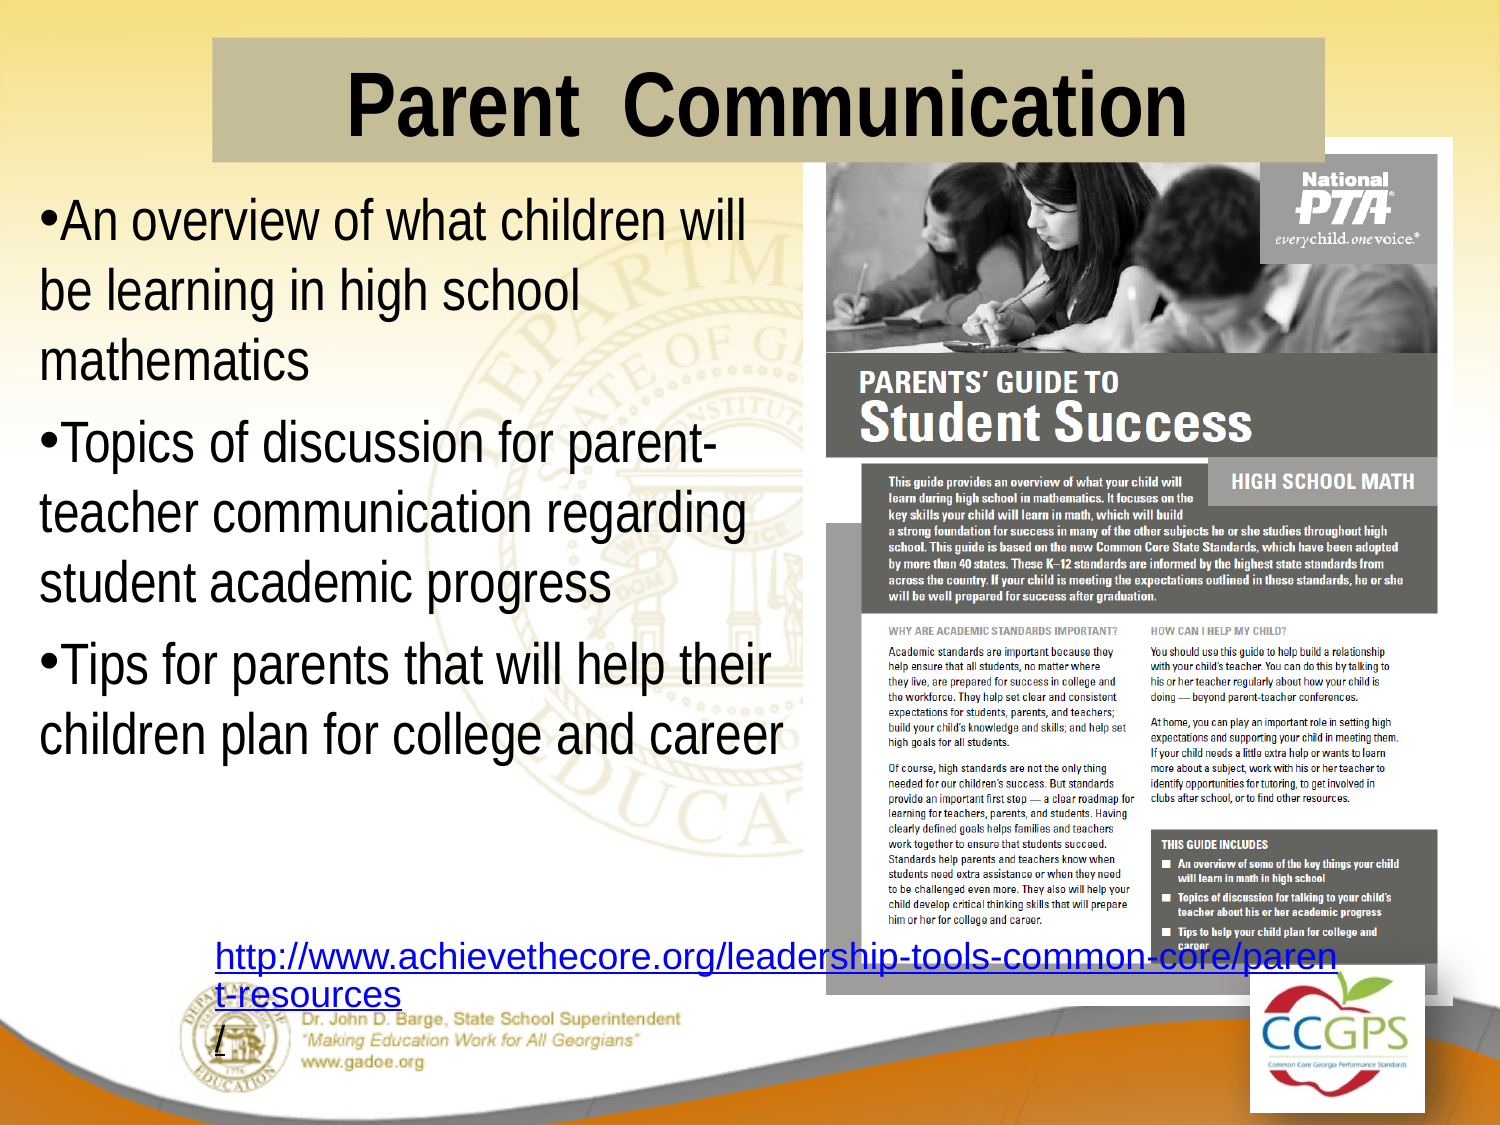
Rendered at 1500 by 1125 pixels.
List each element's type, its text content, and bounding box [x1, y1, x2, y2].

picture [0, 0, 1500, 1125]
text_box http://www.achievethecore.org/leadership-tools-common-core/parent-resources/ [200, 924, 1244, 1030]
subtitle An overview of what children will be learning in high school mathematics Topics of discussion for parent-teacher communication regarding student academic progress Tips for parents that will help their children plan for college and career [24, 174, 805, 1038]
title Parent Communication [212, 37, 1326, 163]
